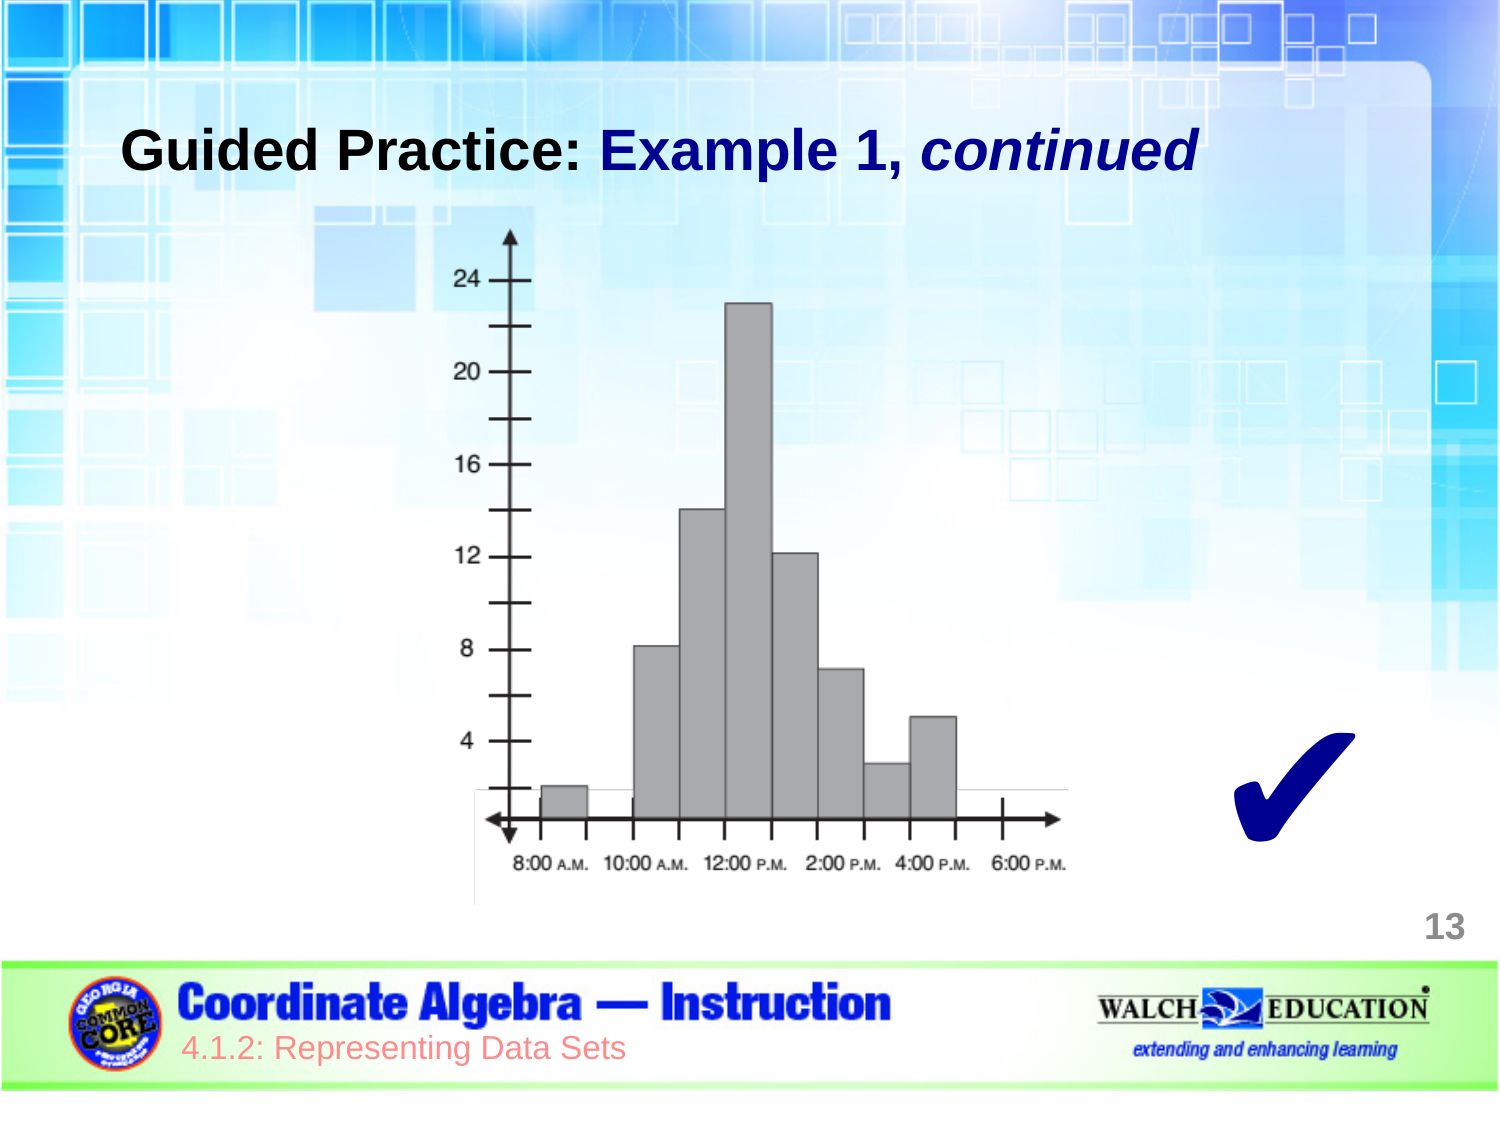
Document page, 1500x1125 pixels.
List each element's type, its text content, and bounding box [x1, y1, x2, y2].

footer 4.1.2: Representing Data Sets [166, 1024, 1080, 1069]
subtitle Guided Practice: Example 1, continued [105, 105, 1394, 925]
picture [1, 0, 1500, 1091]
slide_number 13 [1361, 901, 1481, 949]
text_box ✔ [1128, 651, 1394, 907]
